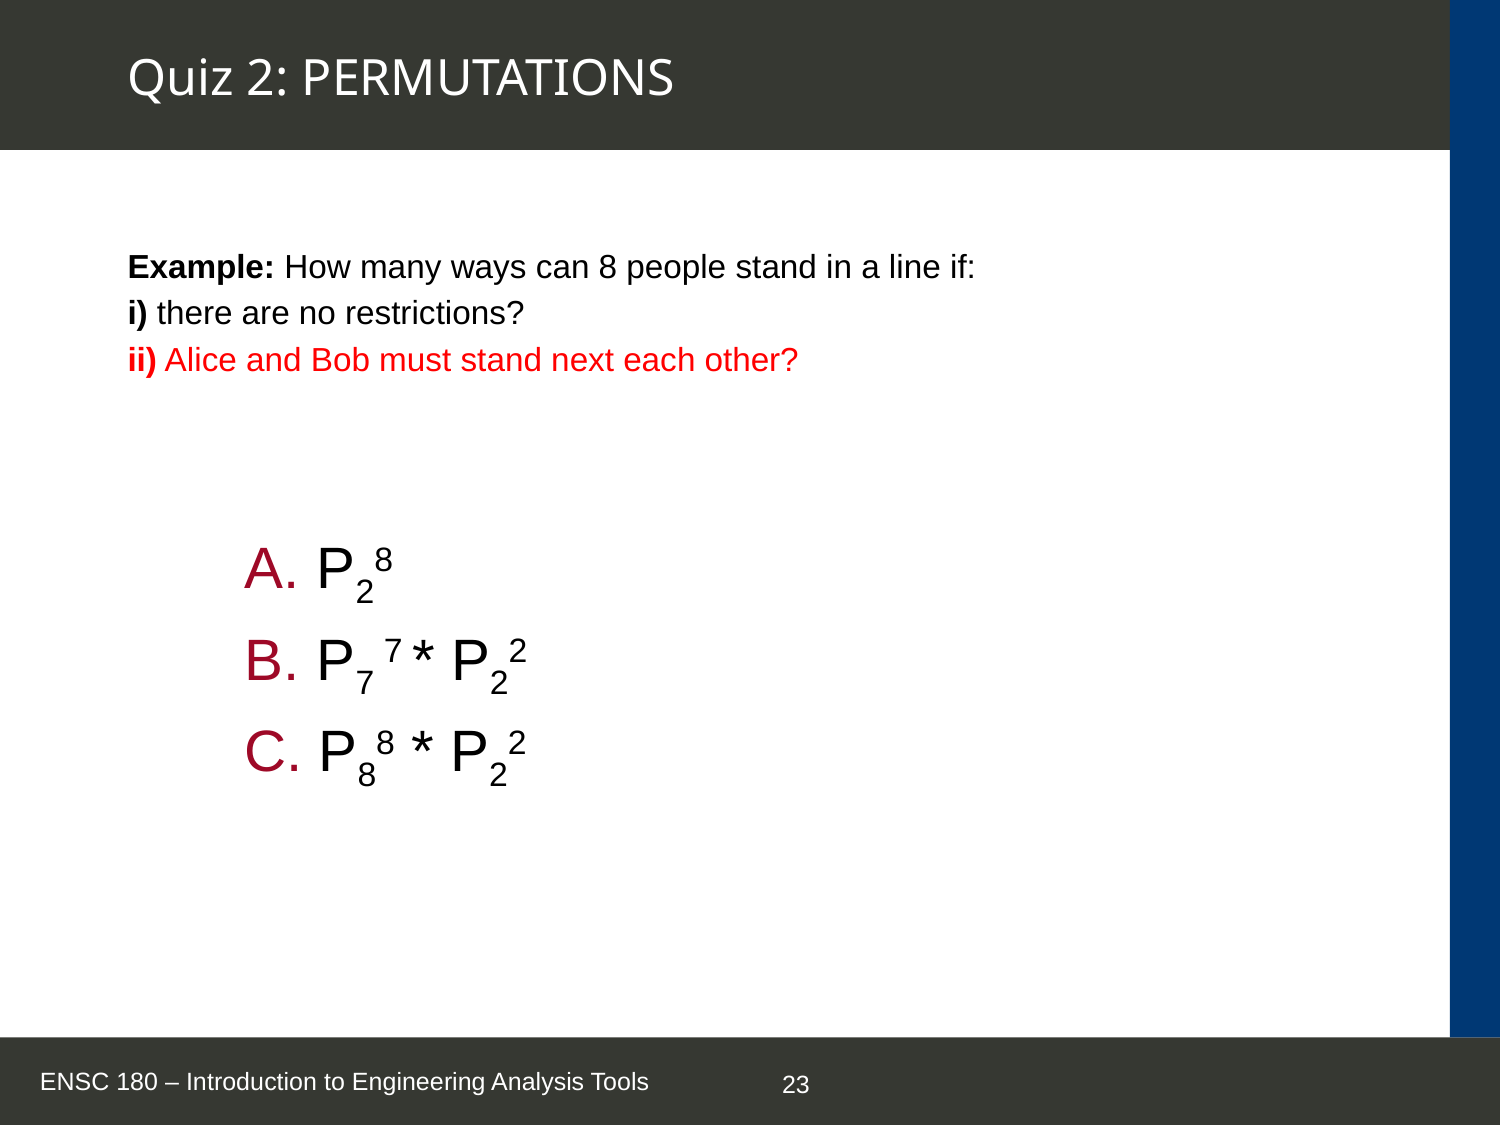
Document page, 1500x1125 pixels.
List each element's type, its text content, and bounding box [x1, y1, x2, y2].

footer ENSC 180 – Introduction to Engineering Analysis Tools [24, 1057, 740, 1113]
title Quiz 2: PERMUTATIONS [112, 37, 1450, 138]
text_box P28 P7 7 * P22 P88 * P22 [229, 523, 1028, 853]
list Example: How many ways can 8 people stand in a line if: i) there are no restrictions? ii) Alice and Bob must stand next each other? [112, 237, 1388, 1029]
